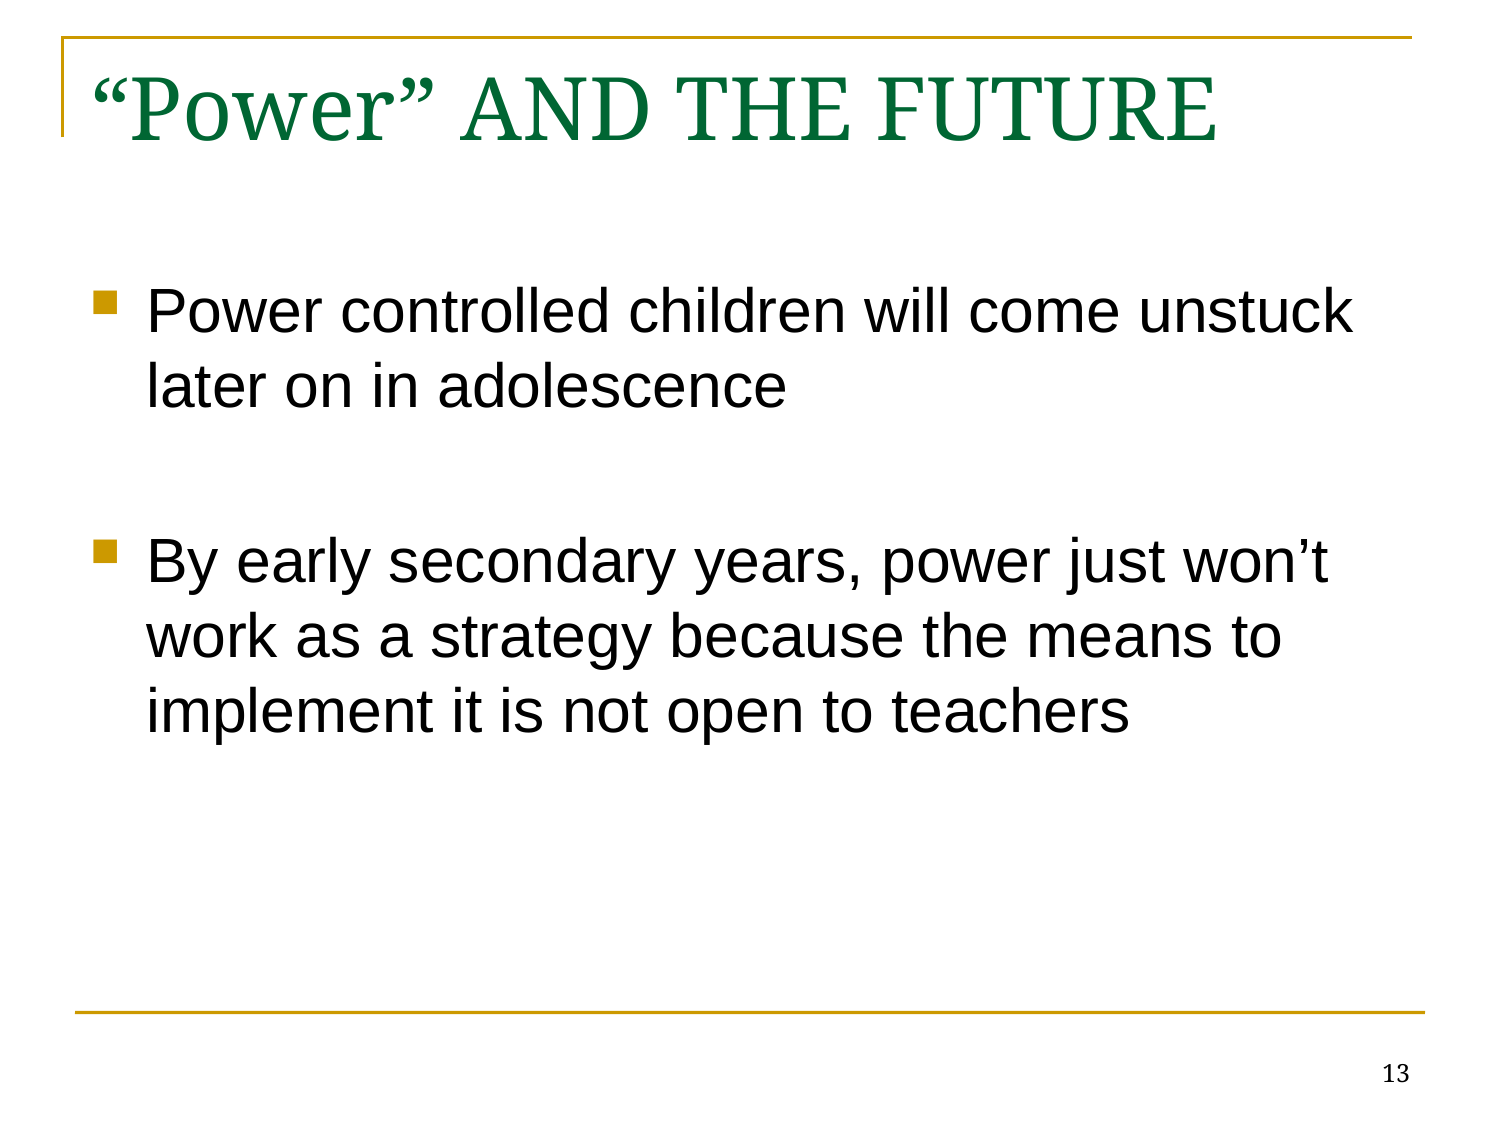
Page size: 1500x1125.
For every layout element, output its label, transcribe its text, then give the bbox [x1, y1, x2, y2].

list Power controlled children will come unstuck later on in adolescence By early secondary years, power just won’t work as a strategy because the means to implement it is not open to teachers [74, 262, 1426, 1006]
title “Power” AND THE FUTURE [74, 45, 1426, 233]
slide_number 13 [1074, 1023, 1426, 1100]
